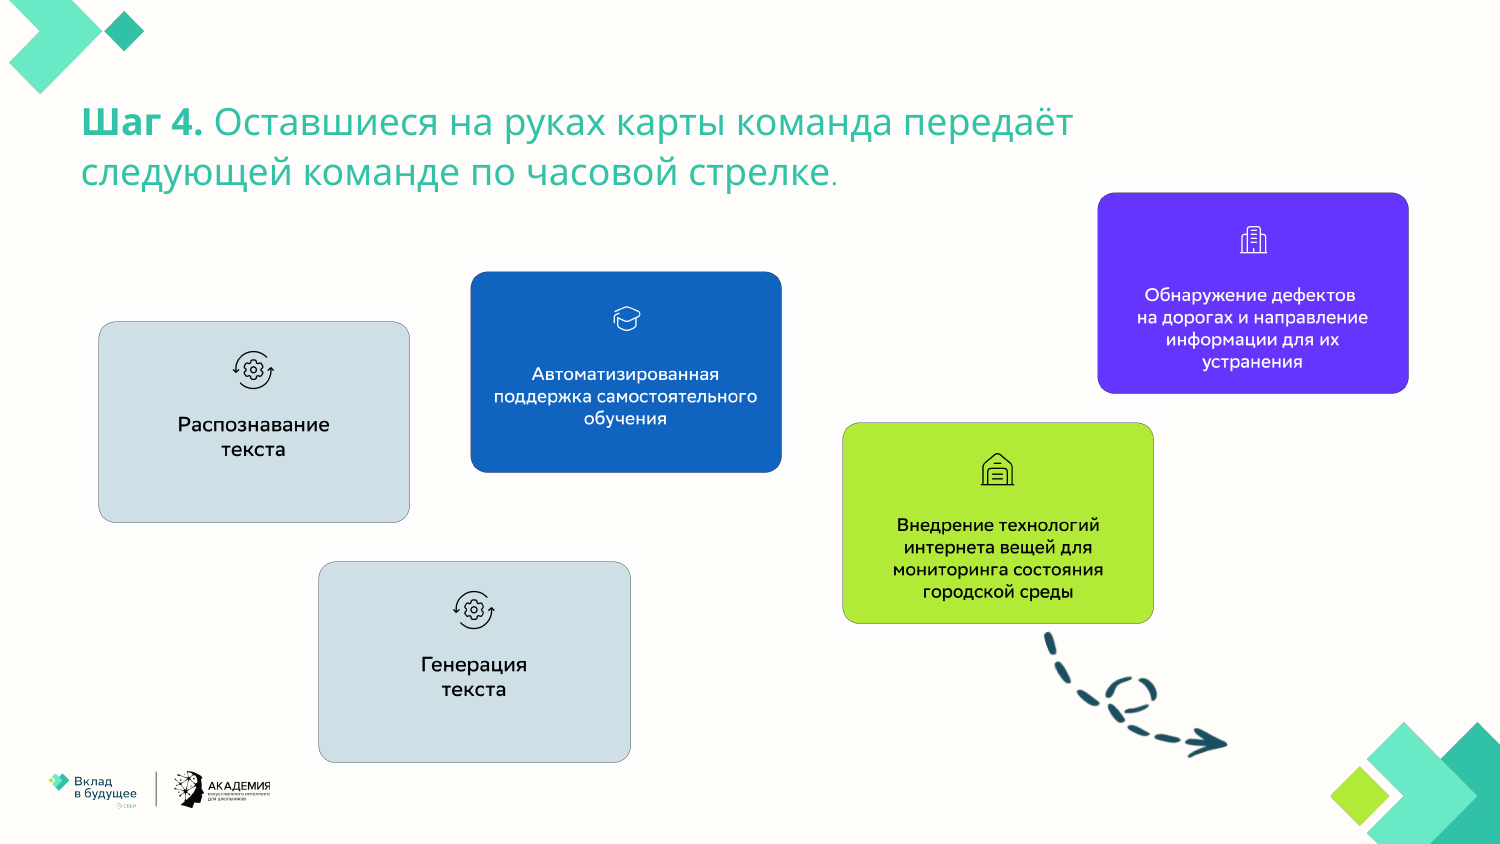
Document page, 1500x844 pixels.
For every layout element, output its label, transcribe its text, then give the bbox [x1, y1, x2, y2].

picture [308, 551, 641, 773]
picture [88, 311, 421, 533]
picture [31, 756, 270, 826]
picture [831, 412, 1227, 790]
text_box Шаг 4. Оставшиеся на руках карты команда передаёт следующей команде по часовой стрелке. [73, 86, 1179, 201]
picture [1087, 182, 1420, 404]
picture [9, 0, 144, 94]
picture [1330, 722, 1500, 844]
picture [460, 261, 792, 483]
